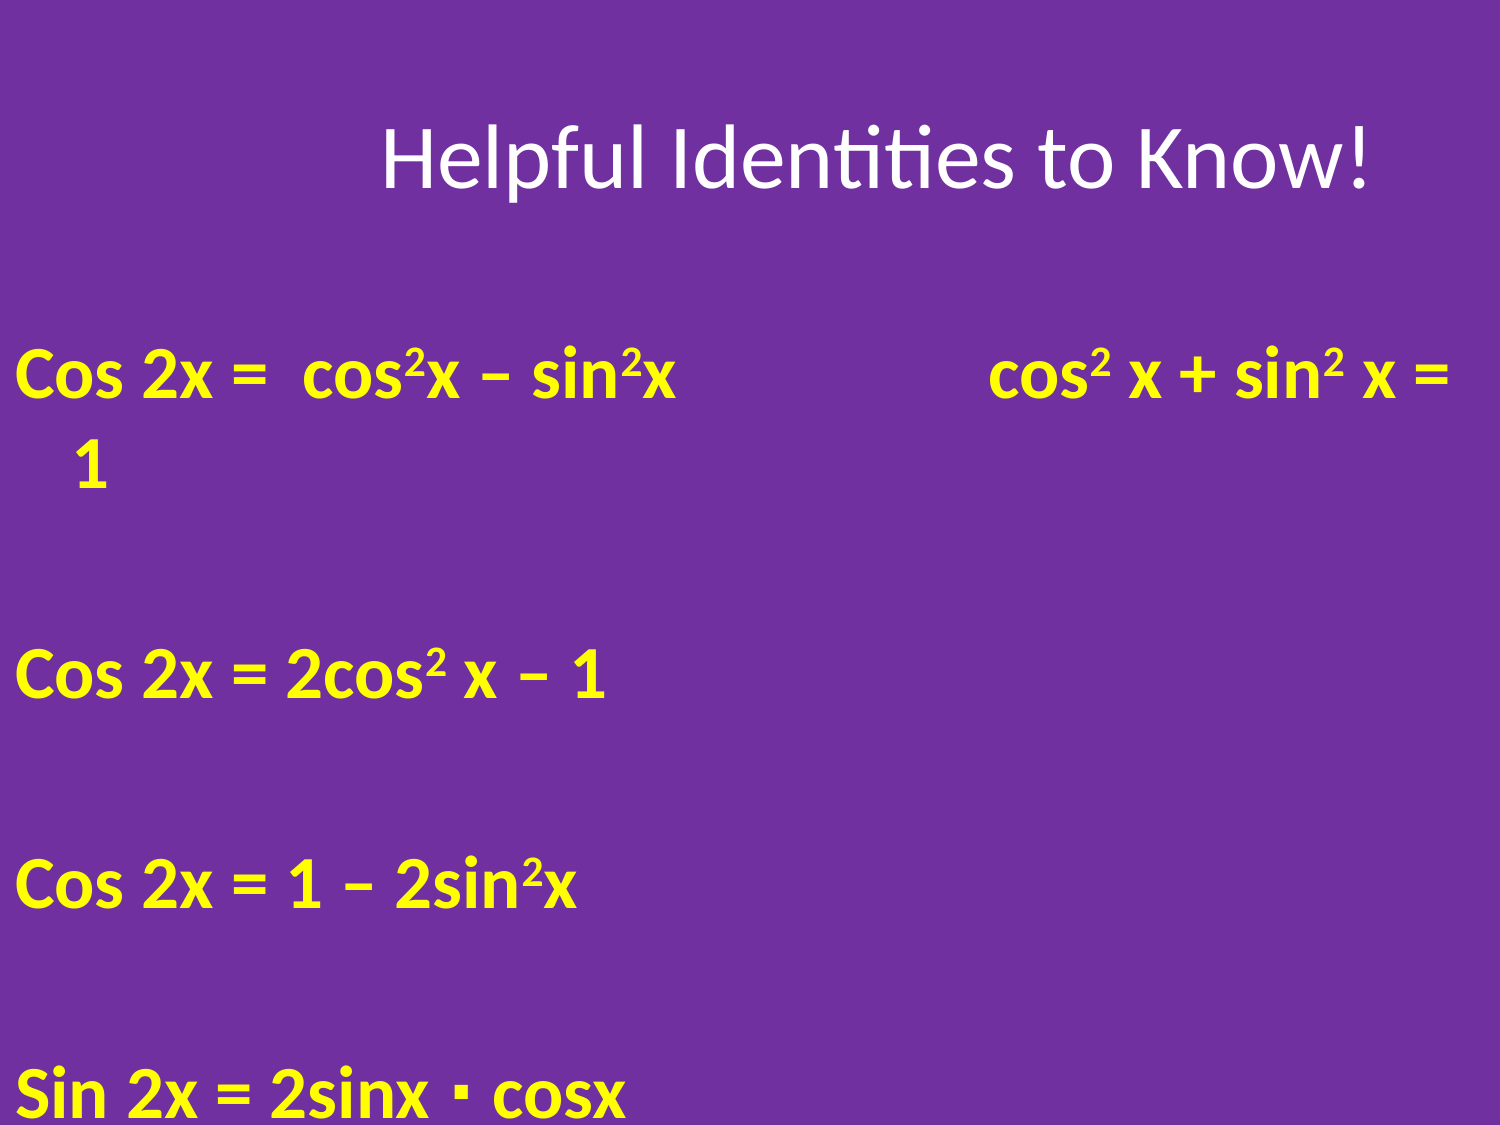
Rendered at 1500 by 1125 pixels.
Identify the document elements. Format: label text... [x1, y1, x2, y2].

title Helpful Identities to Know! [255, 58, 1500, 247]
list Cos 2x = cos2x – sin2x cos2 x + sin2 x = 1 Cos 2x = 2cos2 x – 1 Cos 2x = 1 – 2sin2x Sin 2x = 2sinx ∙ cosx [0, 316, 1500, 1067]
